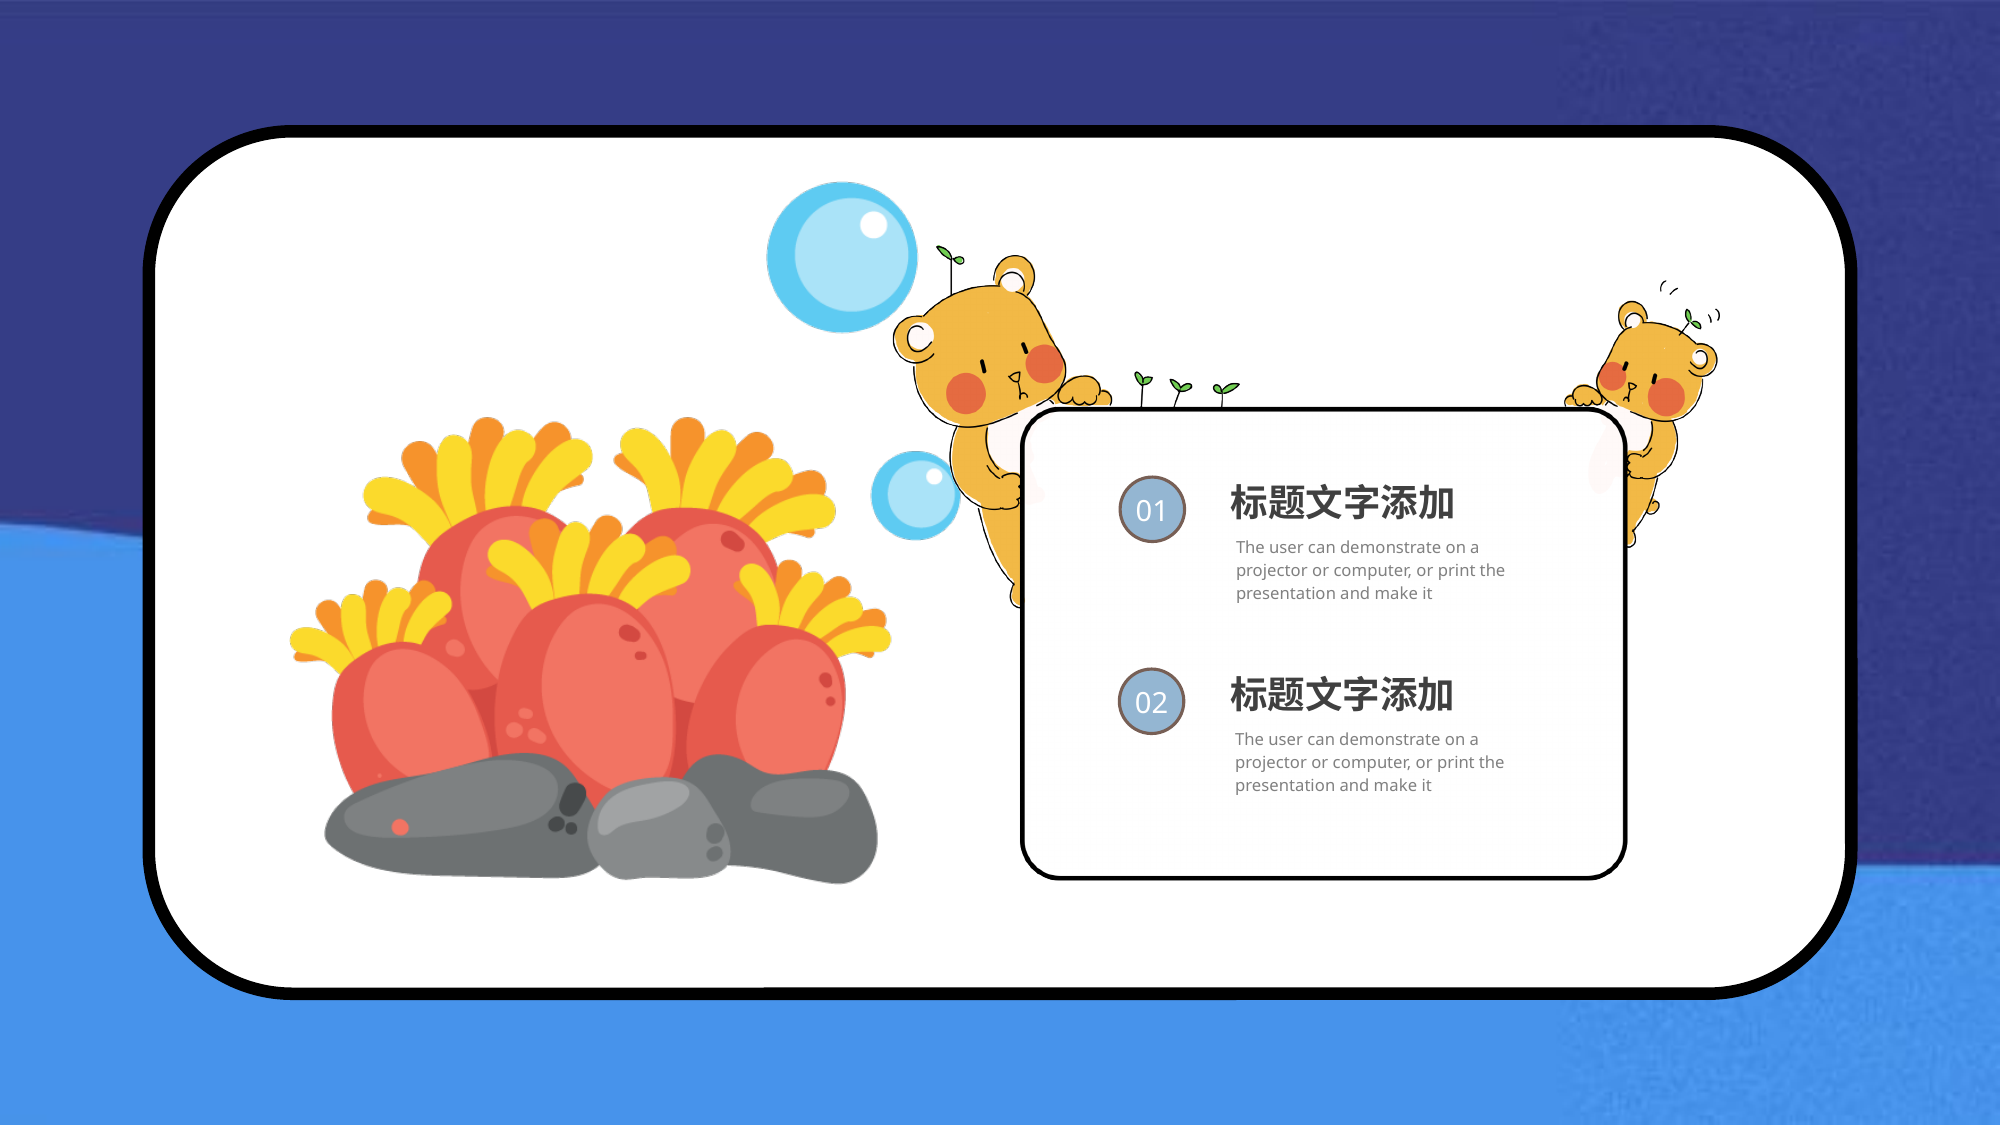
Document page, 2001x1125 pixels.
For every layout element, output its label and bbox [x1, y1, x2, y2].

text_box [1216, 462, 1789, 610]
text_box [1120, 477, 1185, 542]
text_box [1215, 654, 1788, 802]
text_box [1119, 669, 1184, 734]
picture [0, 0, 2000, 1125]
